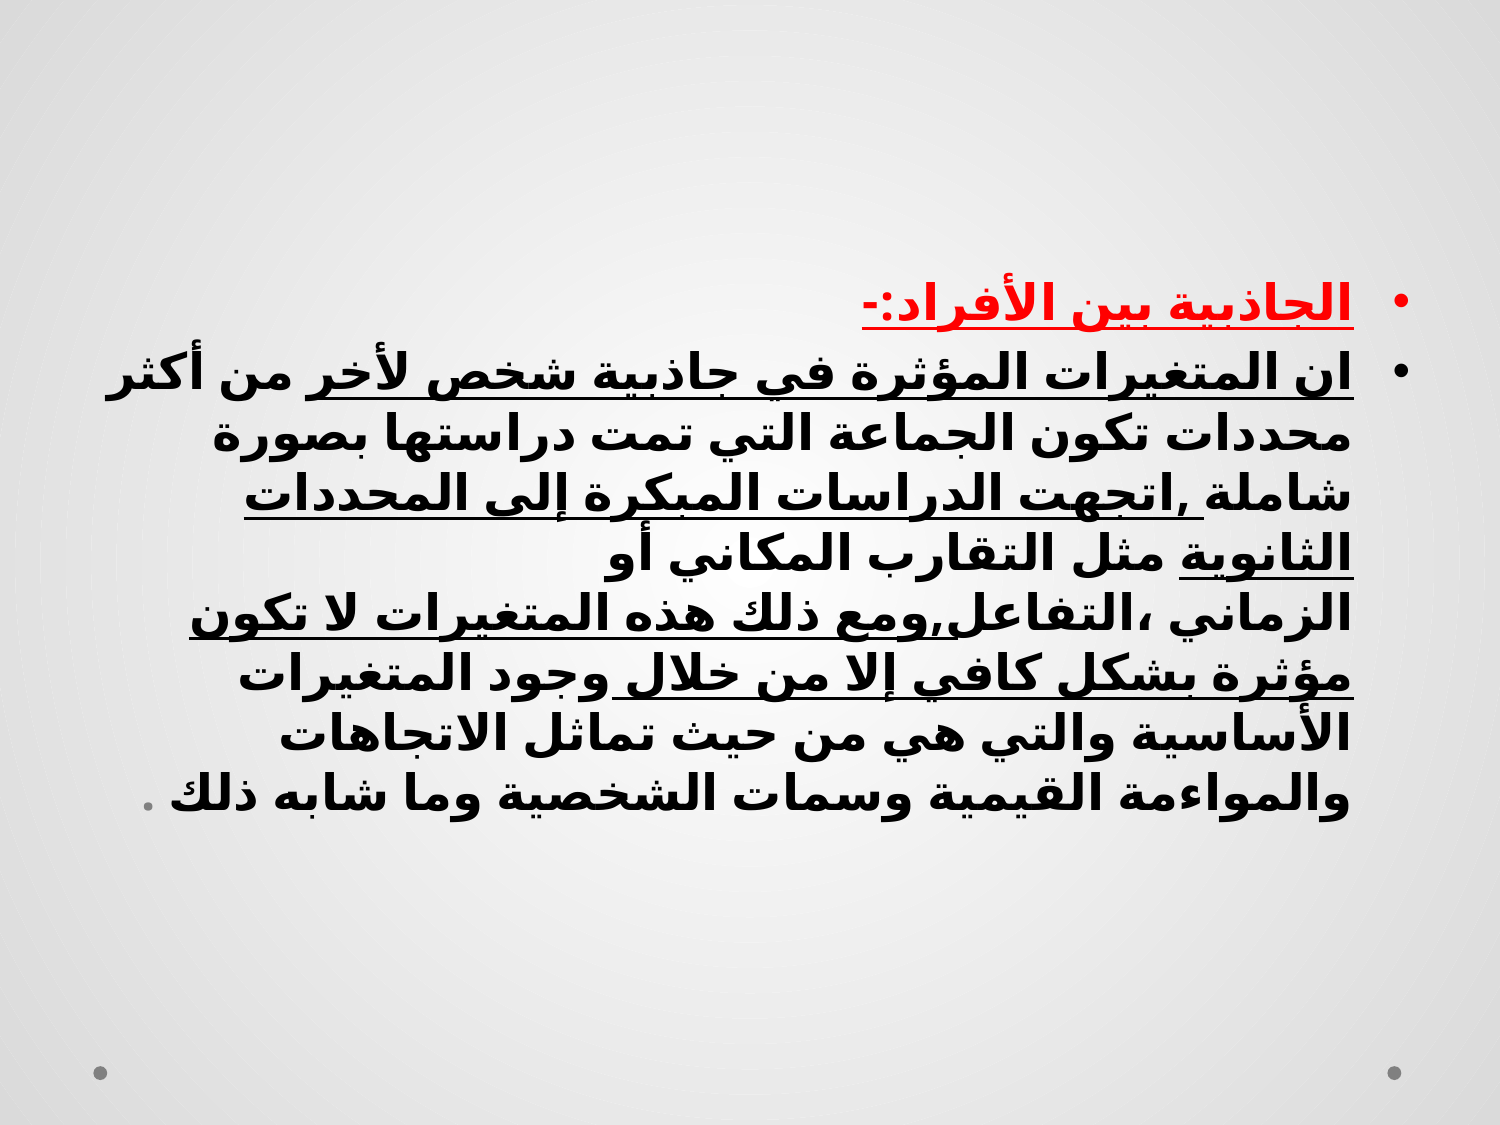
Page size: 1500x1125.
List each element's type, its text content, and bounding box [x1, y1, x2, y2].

list الجاذبية بين الأفراد:- ان المتغيرات المؤثرة في جاذبية شخص لأخر من أكثر محددات تكون الجماعة التي تمت دراستها بصورة شاملة ,اتجهت الدراسات المبكرة إلى المحددات الثانوية مثل التقارب المكاني أو الزماني ،التفاعل,ومع ذلك هذه المتغيرات لا تكون مؤثرة بشكل كافي إلا من خلال وجود المتغيرات الأساسية والتي هي من حيث تماثل الاتجاهات والمواءمة القيمية وسمات الشخصية وما شابه ذلك . [75, 262, 1425, 1005]
